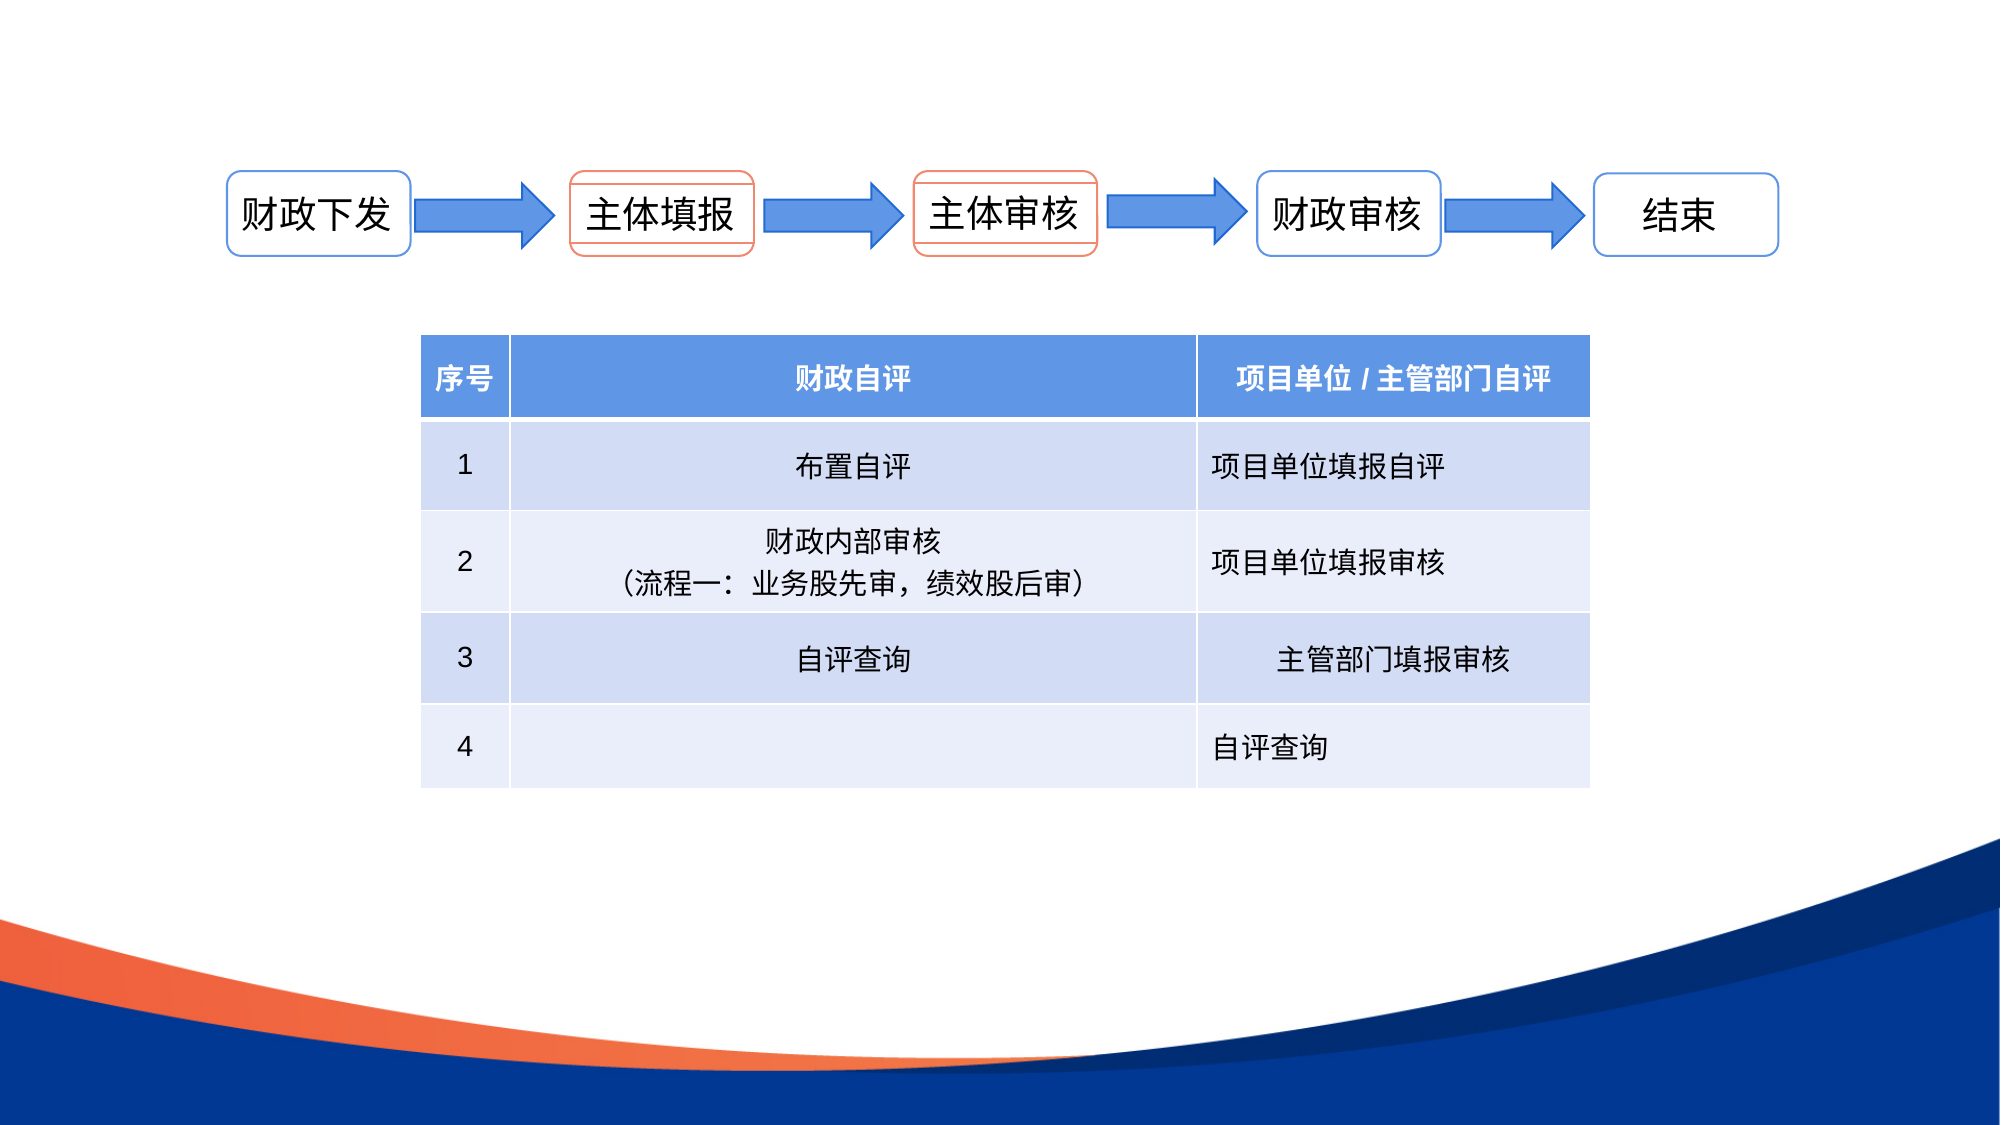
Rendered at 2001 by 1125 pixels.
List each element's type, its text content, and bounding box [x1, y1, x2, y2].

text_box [913, 171, 1098, 256]
table_cell 主管部门填报审核 [1198, 613, 1590, 703]
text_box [570, 171, 754, 256]
table_cell 自评查询 [1198, 705, 1590, 788]
table_header 项目单位/主管部门自评 [1198, 335, 1590, 417]
table_cell 项目单位填报审核 [1198, 511, 1590, 611]
table_cell 项目单位填报自评 [1198, 422, 1590, 510]
text_box [1106, 176, 1249, 246]
table_cell 4 [421, 705, 509, 788]
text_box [226, 171, 432, 256]
picture [0, 0, 2000, 1125]
text_box [1463, 181, 1586, 251]
table_cell 自评查询 [511, 613, 1196, 703]
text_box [1593, 173, 1779, 256]
table_cell 3 [421, 613, 509, 703]
text_box [763, 181, 905, 251]
table_header 财政自评 [511, 335, 1196, 417]
table_cell 1 [421, 422, 509, 510]
table_cell 布置自评 [511, 422, 1196, 510]
table_cell [511, 705, 1196, 788]
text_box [1257, 171, 1463, 256]
table_cell 2 [421, 511, 509, 611]
text_box [432, 181, 556, 251]
table_header 序号 [421, 335, 509, 417]
table_cell 财政内部审核 （流程一：业务股先审，绩效股后审） [511, 511, 1196, 611]
